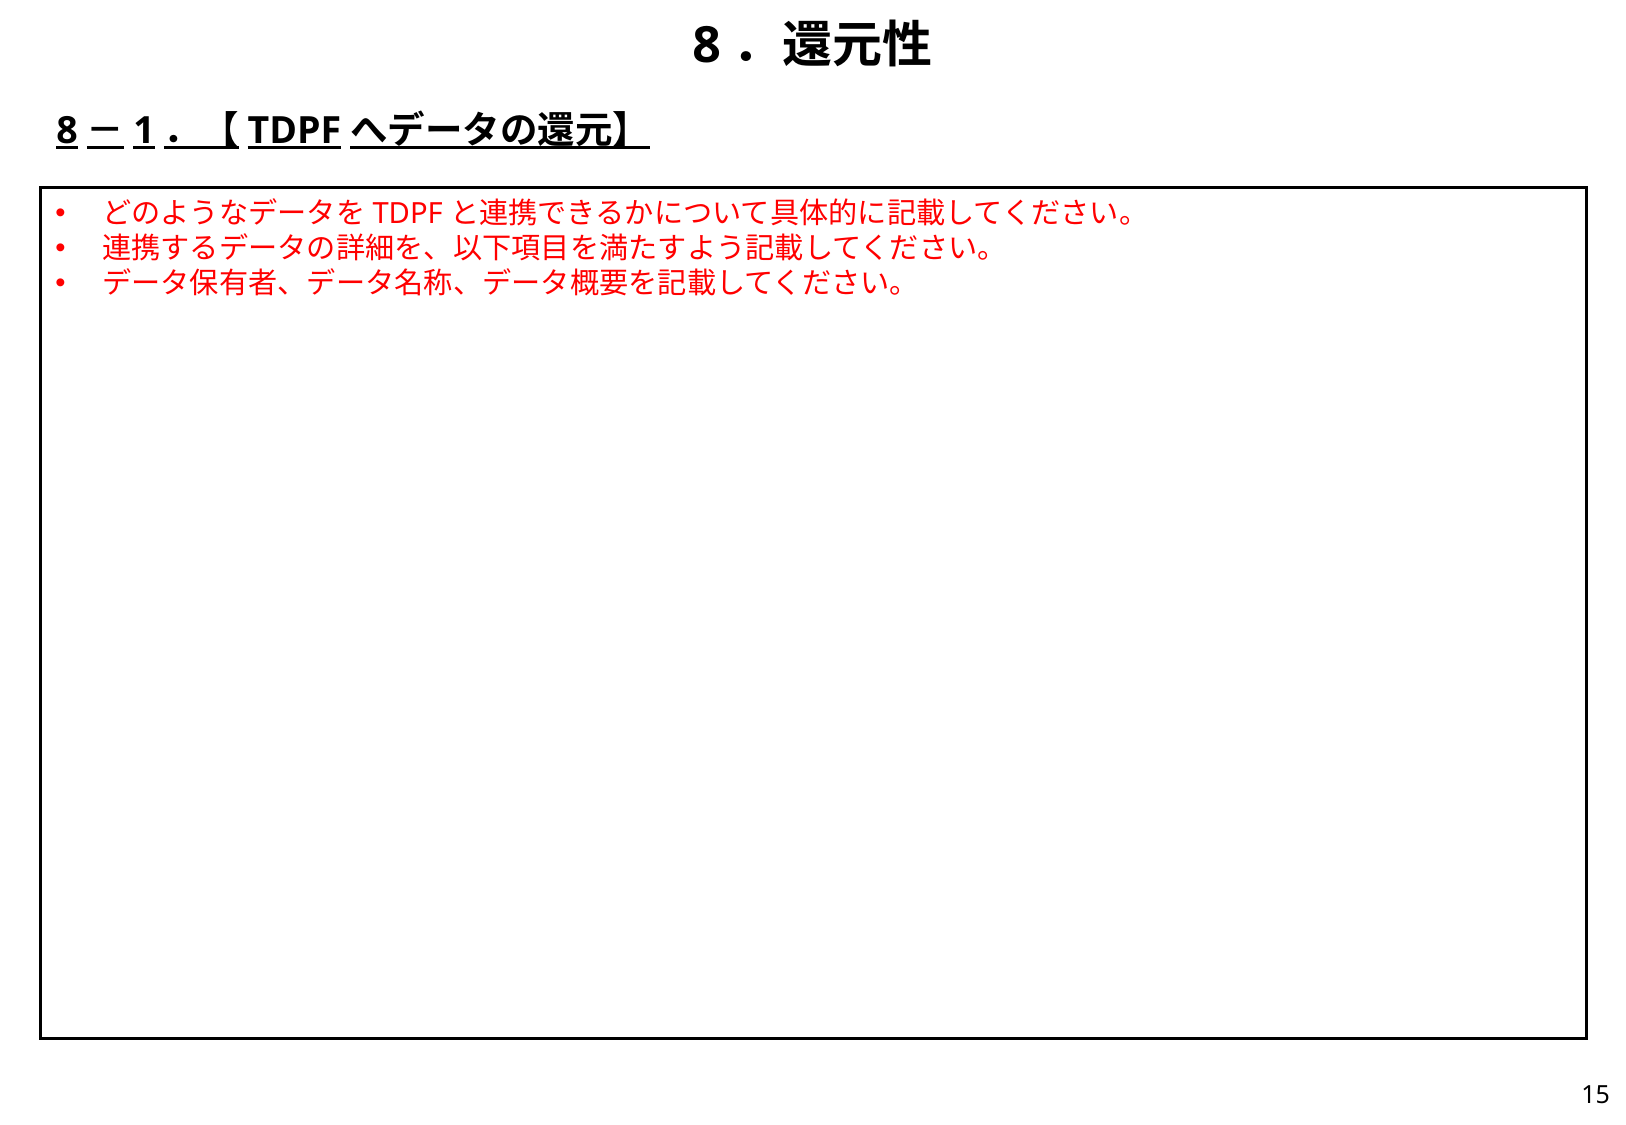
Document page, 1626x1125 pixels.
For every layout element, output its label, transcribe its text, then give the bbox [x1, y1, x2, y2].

title 8．還元性 [0, 0, 1625, 93]
text_box どのようなデータをTDPFと連携できるかについて具体的に記載してください。 連携するデータの詳細を、以下項目を満たすよう記載してください。 データ保有者、データ名称、データ概要を記載してください。 [40, 186, 1588, 1039]
list 8－1．【TDPFへデータの還元】 [41, 103, 1579, 757]
slide_number 14 [1259, 1065, 1625, 1125]
